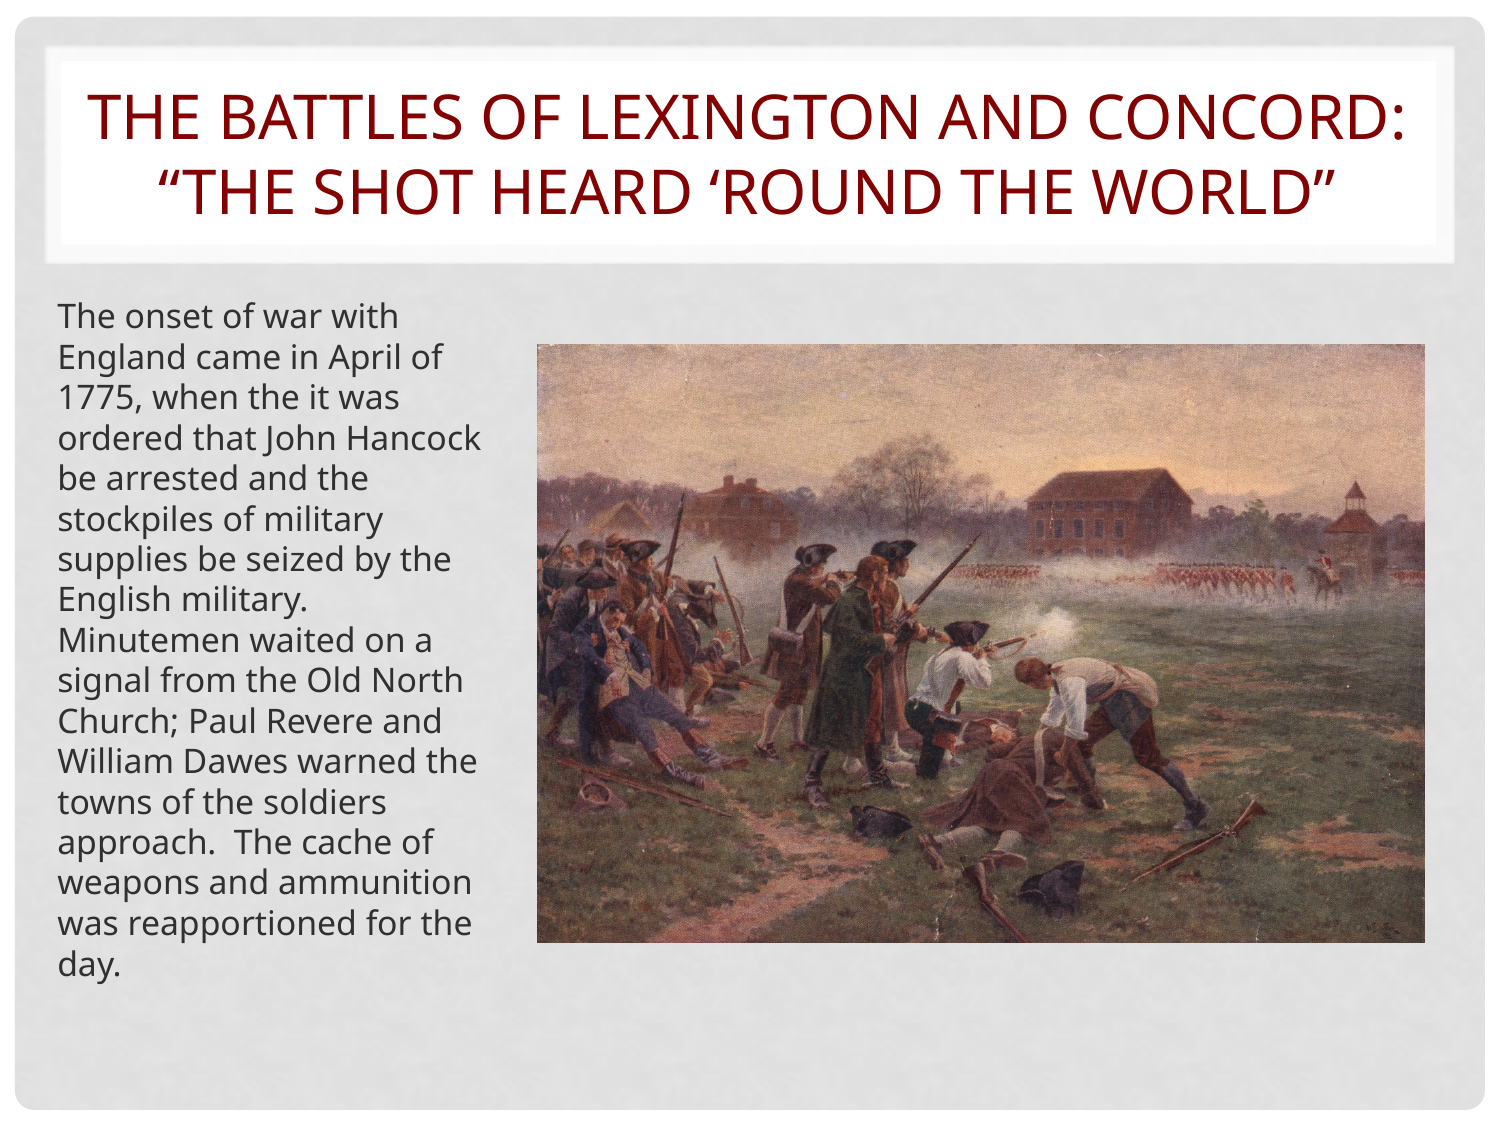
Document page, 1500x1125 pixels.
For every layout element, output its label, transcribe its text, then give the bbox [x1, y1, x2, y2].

list The onset of war with England came in April of 1775, when the it was ordered that John Hancock be arrested and the stockpiles of military supplies be seized by the English military. Minutemen waited on a signal from the Old North Church; Paul Revere and William Dawes warned the towns of the soldiers approach. The cache of weapons and ammunition was reapportioned for the day. [24, 287, 506, 1011]
title The Battles of Lexington and Concord: “the Shot heard ‘round the World” [69, 66, 1425, 238]
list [537, 344, 1426, 943]
